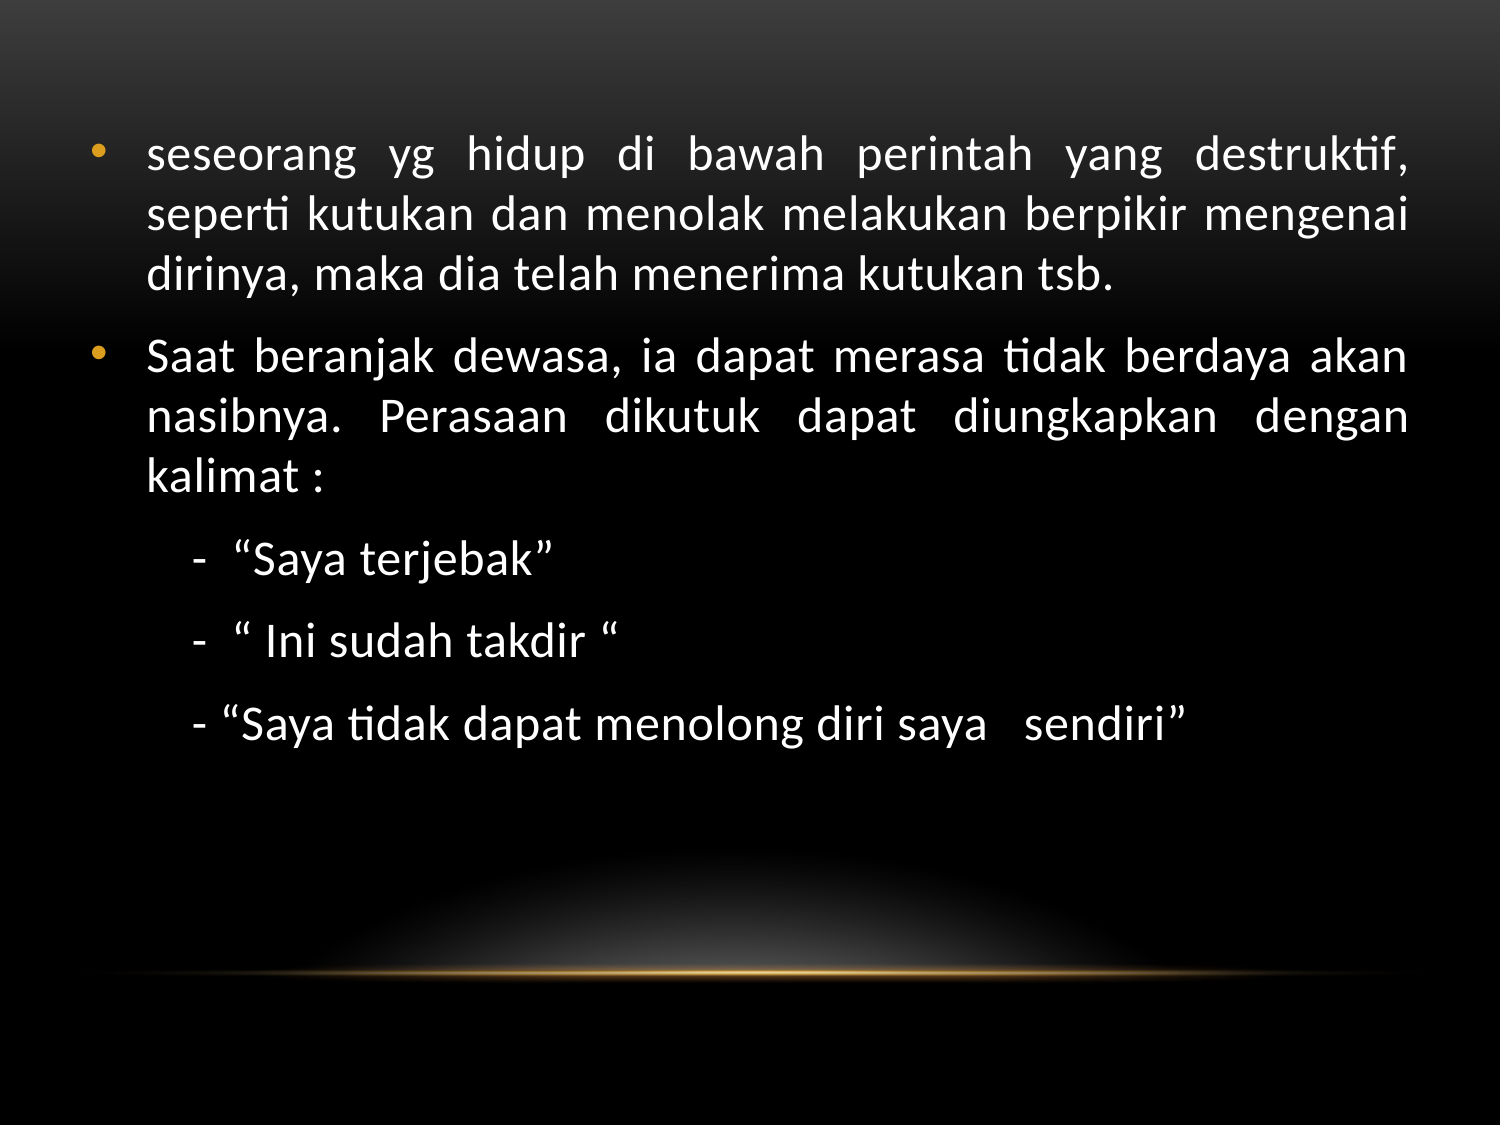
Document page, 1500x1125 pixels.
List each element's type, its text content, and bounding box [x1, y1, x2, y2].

picture [0, 0, 1500, 1125]
list seseorang yg hidup di bawah perintah yang destruktif, seperti kutukan dan menolak melakukan berpikir mengenai dirinya, maka dia telah menerima kutukan tsb. Saat beranjak dewasa, ia dapat merasa tidak berdaya akan nasibnya. Perasaan dikutuk dapat diungkapkan dengan kalimat : - “Saya terjebak” - “ Ini sudah takdir “ - “Saya tidak dapat menolong diri saya sendiri” [75, 112, 1425, 1005]
